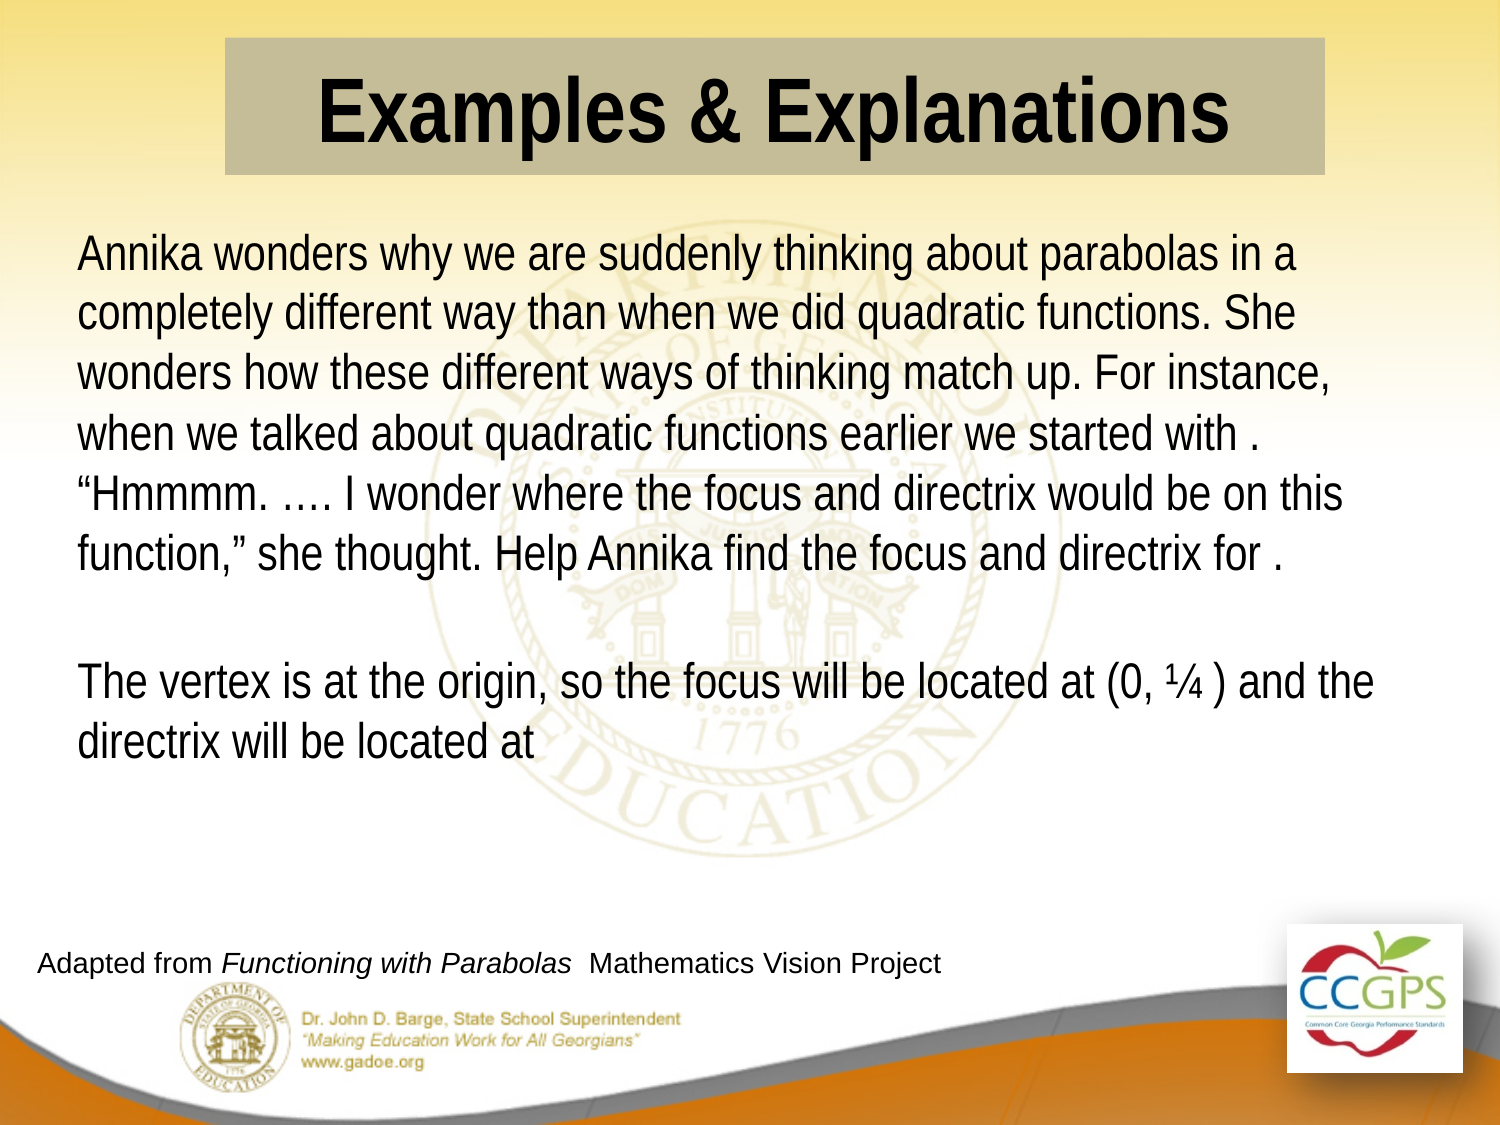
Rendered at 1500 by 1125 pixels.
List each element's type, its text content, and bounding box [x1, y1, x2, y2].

title Examples & Explanations [224, 37, 1326, 176]
picture [0, 0, 1500, 1125]
text_box Adapted from Functioning with Parabolas Mathematics Vision Project [22, 937, 957, 988]
